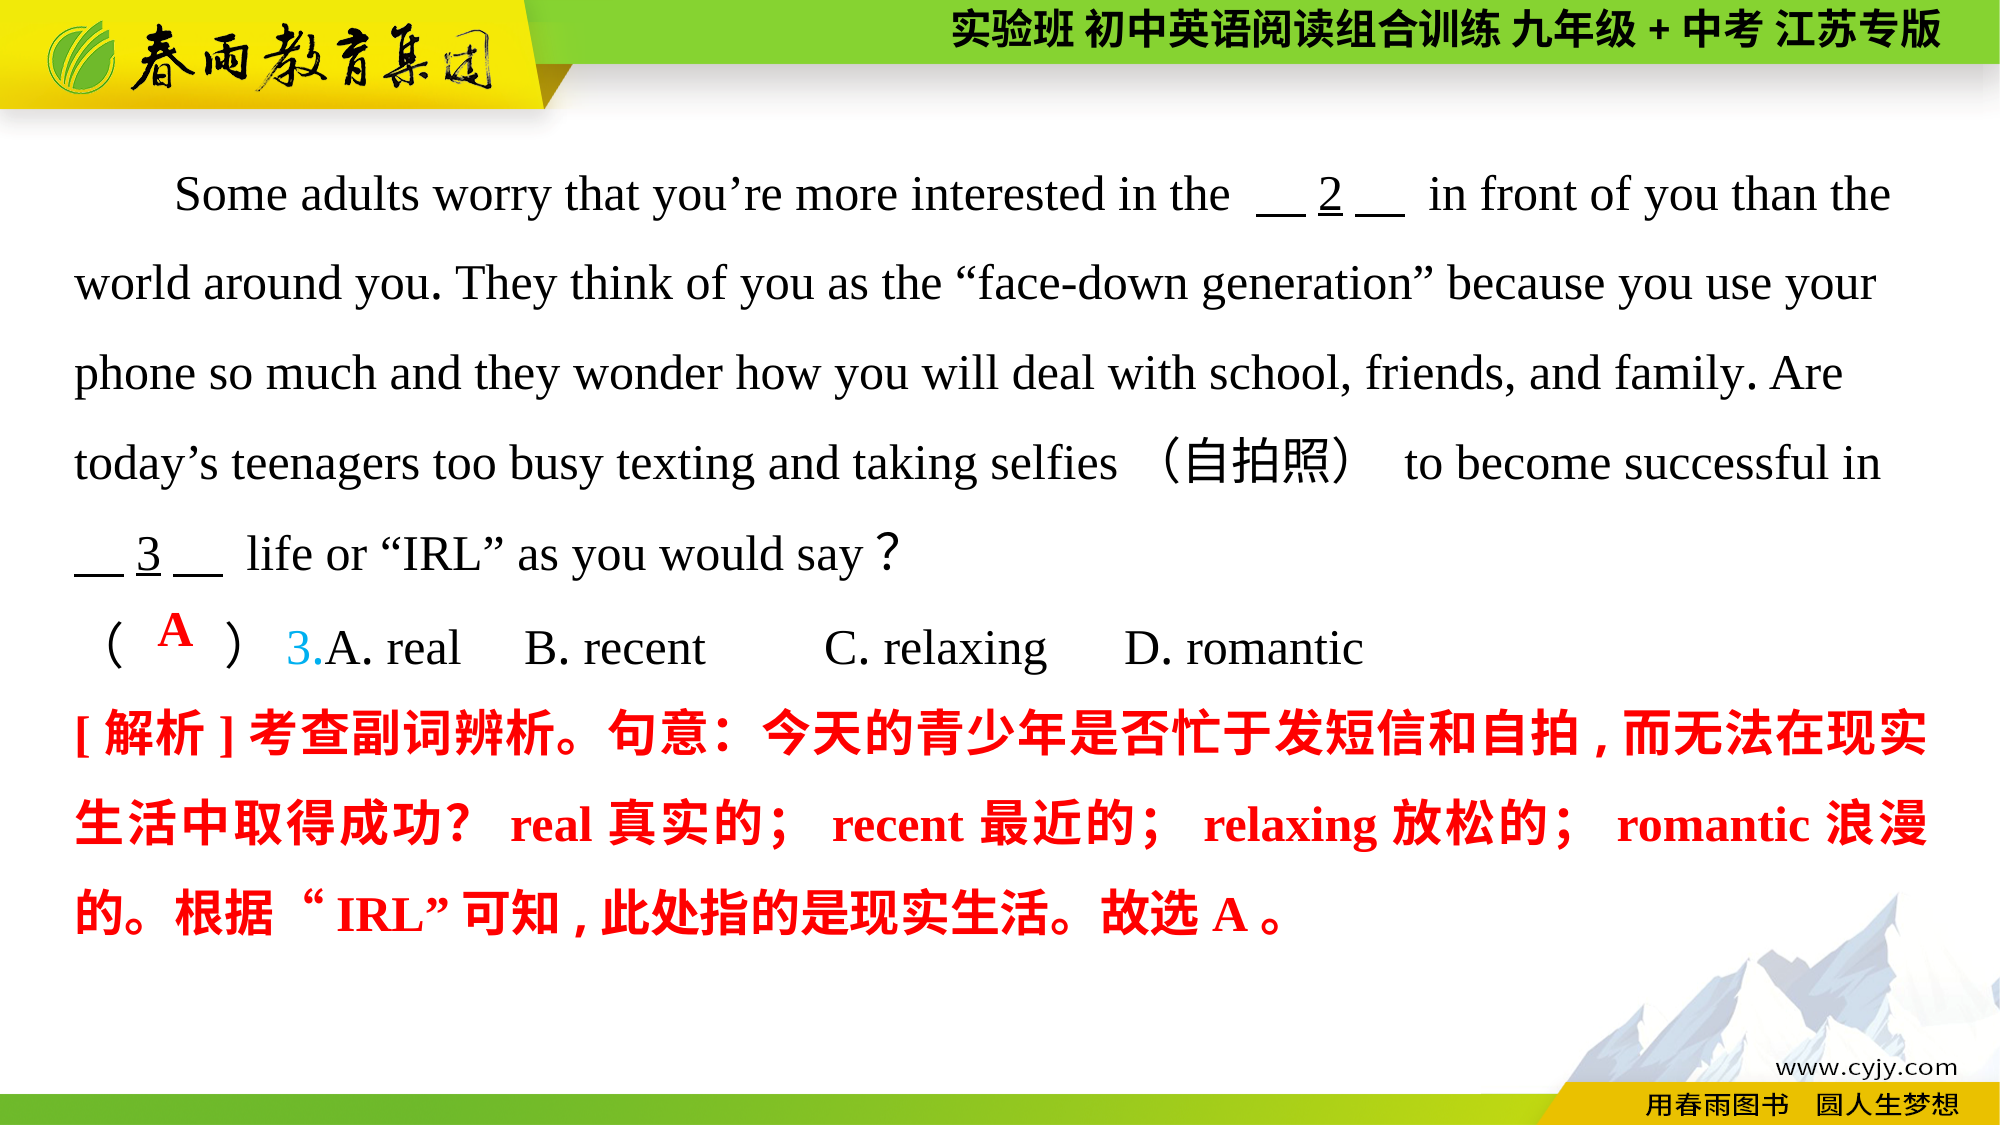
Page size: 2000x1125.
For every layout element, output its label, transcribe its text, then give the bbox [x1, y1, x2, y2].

picture [0, 0, 2000, 1125]
text_box （ ）3.A. real B. recent C. relaxing D. romantic [59, 577, 1944, 664]
list Some adults worry that you’re more interested in the 2 in front of you than the world around you. They think of you as the “face-down generation” because you use your phone so much and they wonder how you will deal with school, friends, and family. Are today’s teenagers too busy texting and taking selfies（自拍照） to become successful in 3 life or “IRL” as you would say？ [59, 122, 1944, 577]
text_box A [142, 588, 209, 664]
text_box [解析]考查副词辨析。句意：今天的青少年是否忙于发短信和自拍,而无法在现实生活中取得成功？real真实的；recent最近的；relaxing放松的；romantic浪漫的。根据“IRL”可知,此处指的是现实生活。故选A。 [59, 664, 1944, 950]
